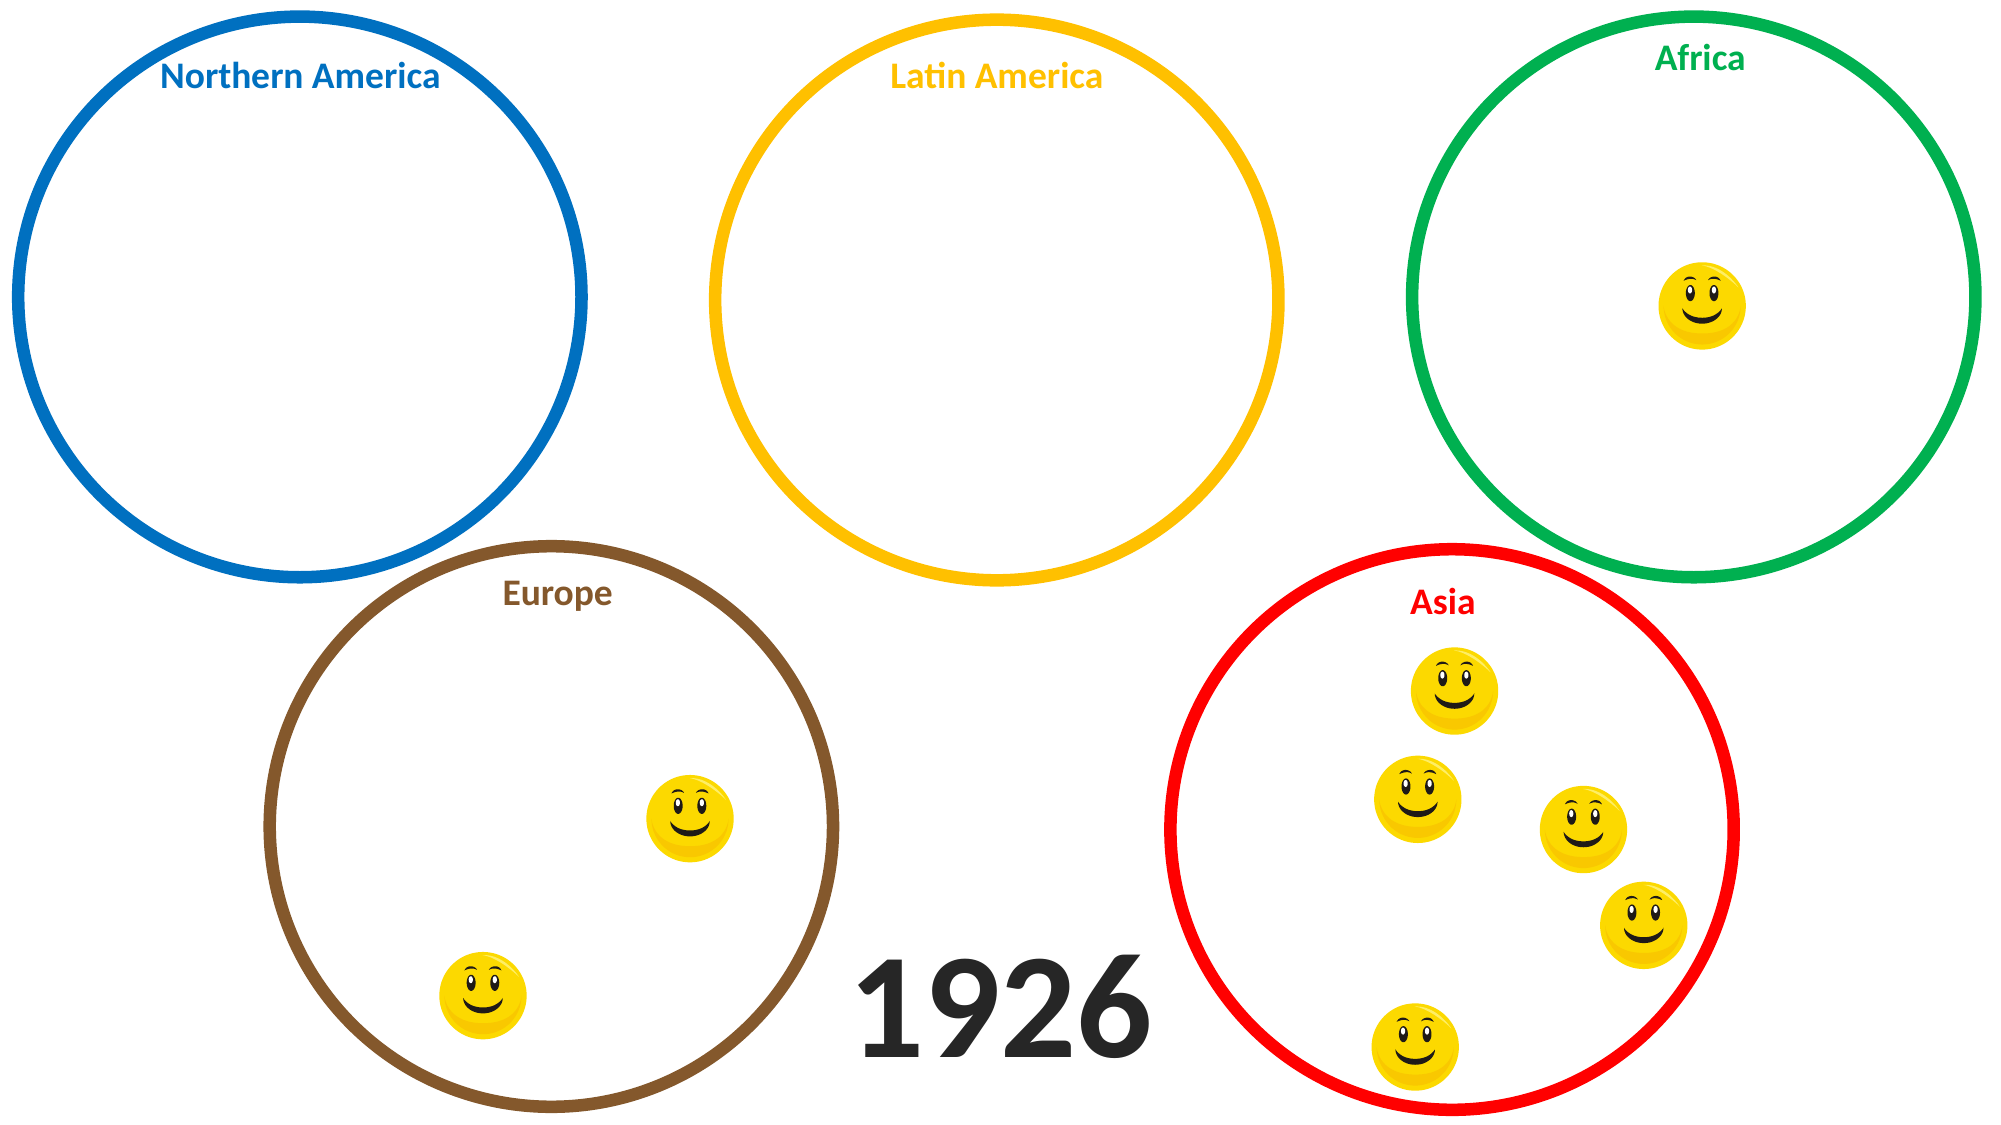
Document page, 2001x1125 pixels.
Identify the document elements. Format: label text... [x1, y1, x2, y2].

text_box [1169, 548, 1735, 1111]
picture [1371, 1003, 1459, 1091]
text_box [881, 18, 1112, 43]
text_box [17, 61, 583, 579]
text_box 1926 [820, 900, 1181, 1095]
picture [439, 951, 527, 1040]
text_box Latin America [875, 43, 1122, 104]
picture [1539, 785, 1628, 874]
text_box Europe [488, 560, 647, 621]
picture [1410, 647, 1499, 735]
text_box [714, 46, 1280, 582]
text_box [1411, 15, 1977, 579]
text_box Africa [1640, 25, 1788, 86]
text_box y [268, 545, 835, 1108]
picture [1374, 755, 1462, 843]
picture [1600, 881, 1688, 970]
text_box Asia [1395, 569, 1493, 630]
text_box Northern America [145, 43, 497, 104]
text_box [178, 15, 422, 43]
picture [1658, 262, 1746, 350]
picture [646, 774, 734, 863]
